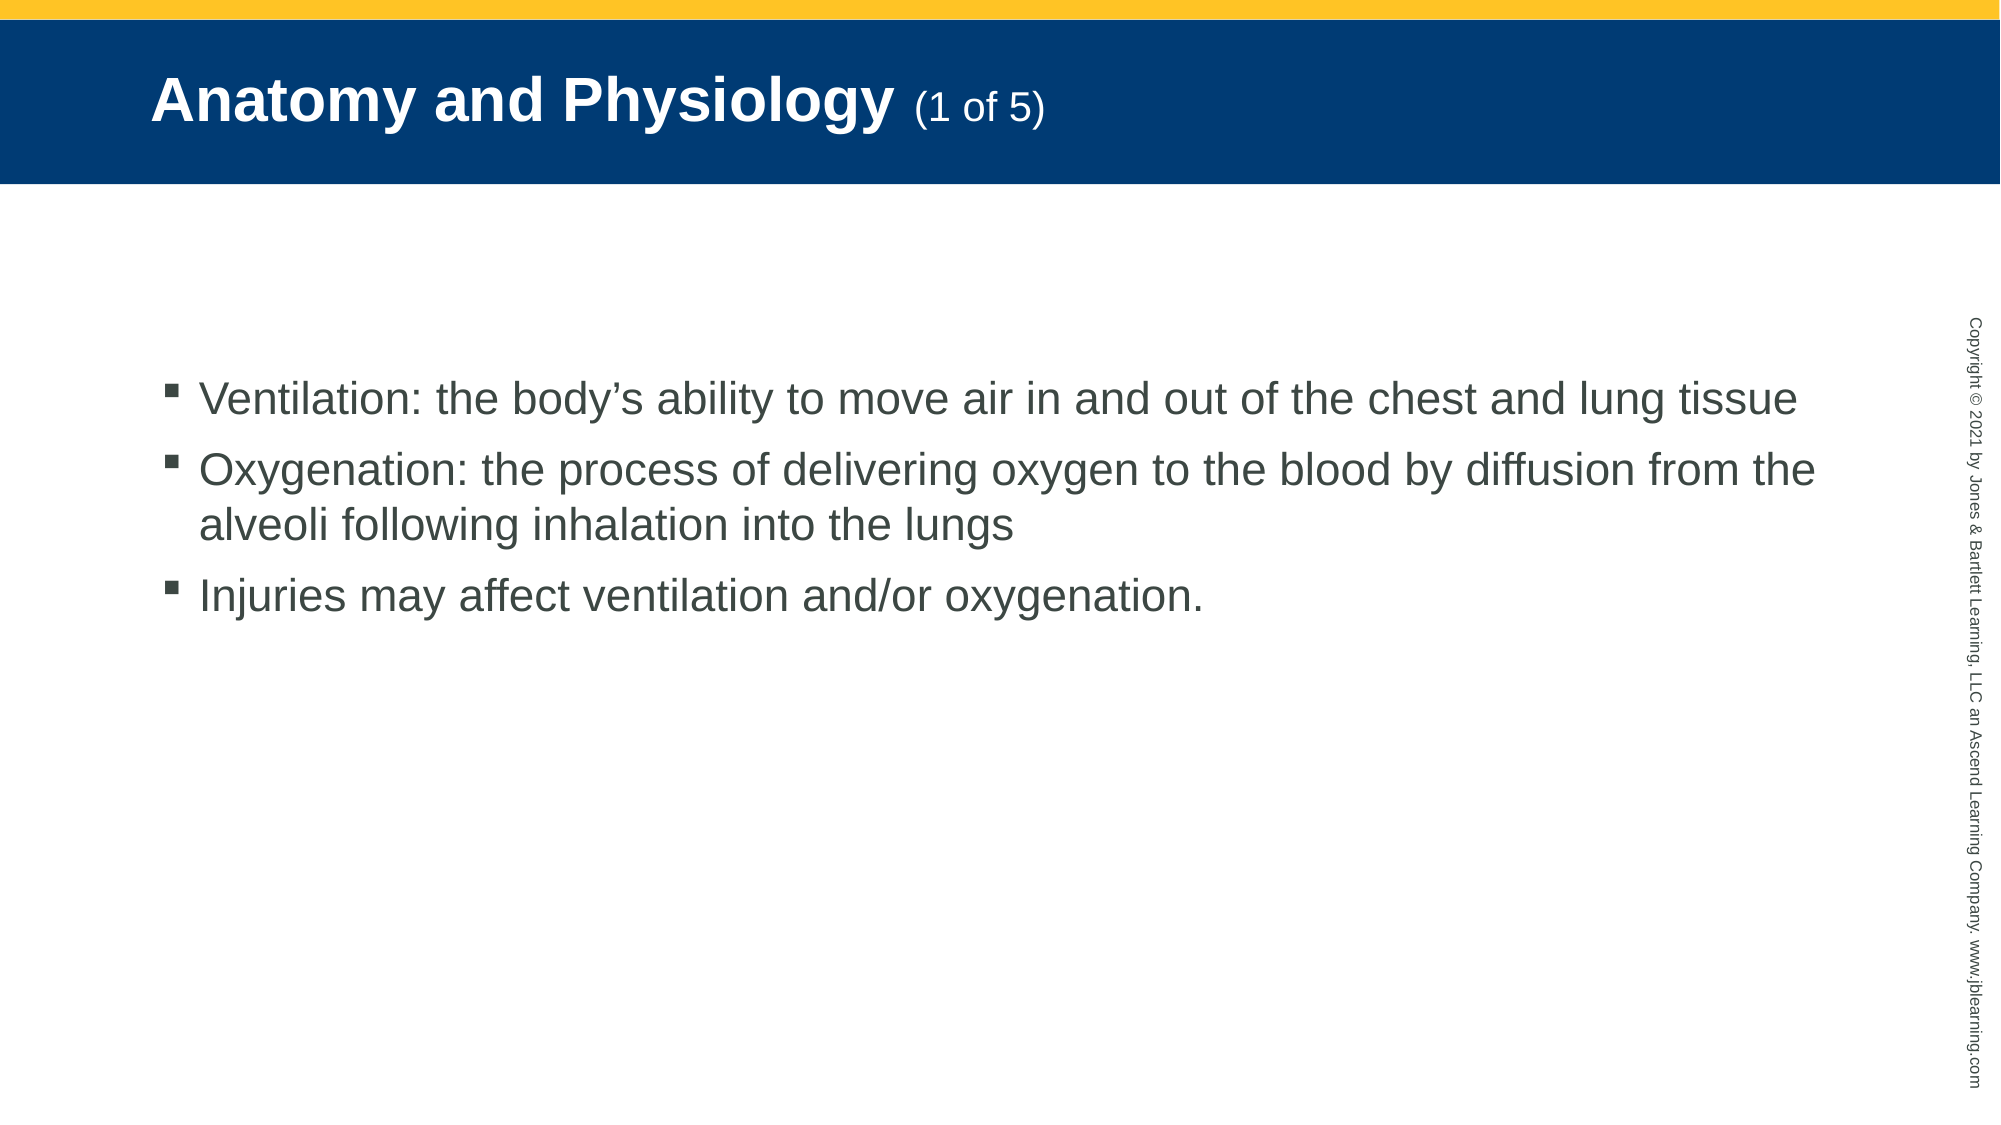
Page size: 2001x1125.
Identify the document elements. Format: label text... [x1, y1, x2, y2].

list Ventilation: the body’s ability to move air in and out of the chest and lung tissue Oxygenation: the process of delivering oxygen to the blood by diffusion from the alveoli following inhalation into the lungs Injuries may affect ventilation and/or oxygenation. [146, 361, 1859, 1016]
title Anatomy and Physiology (1 of 5) [0, 19, 2000, 185]
